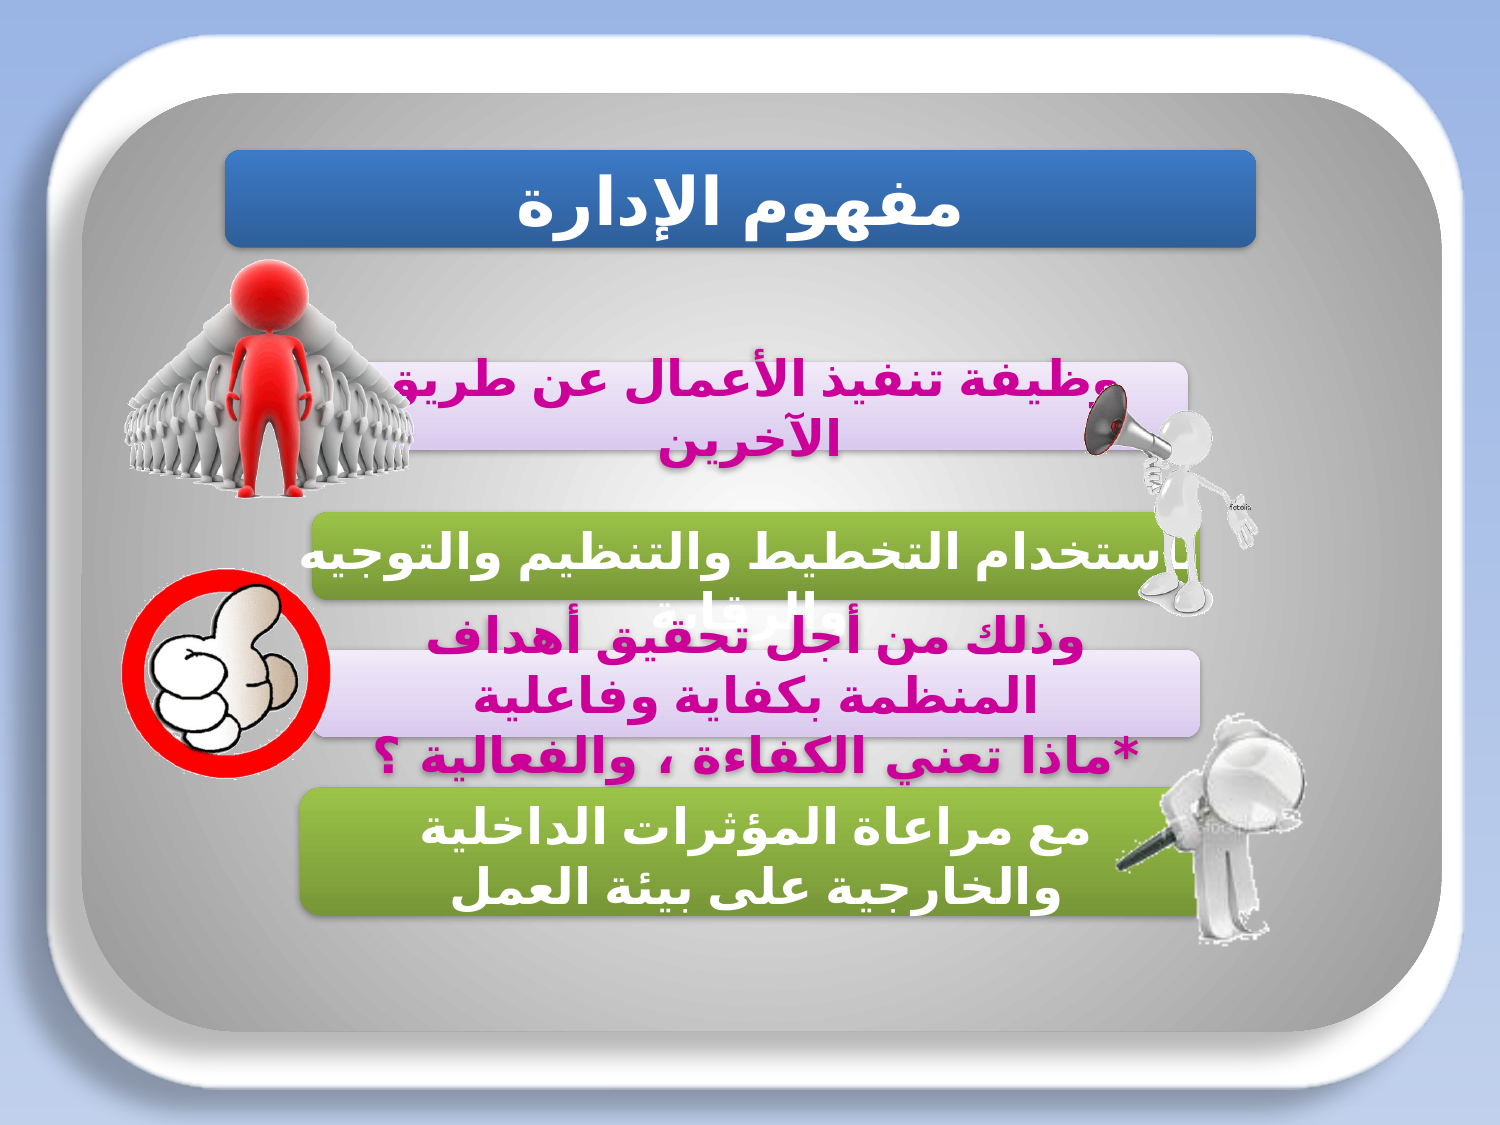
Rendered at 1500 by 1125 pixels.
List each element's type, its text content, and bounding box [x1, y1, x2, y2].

text_box [79, 91, 1444, 1034]
text_box مفهوم الإدارة [224, 149, 1257, 248]
text_box [49, 34, 1468, 1089]
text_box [237, 362, 1294, 651]
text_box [299, 699, 1355, 955]
text_box [0, 0, 1500, 1125]
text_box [74, 249, 1188, 507]
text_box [99, 549, 1201, 813]
footer اعداد / أ. غادة الرشيد [512, 1042, 988, 1103]
